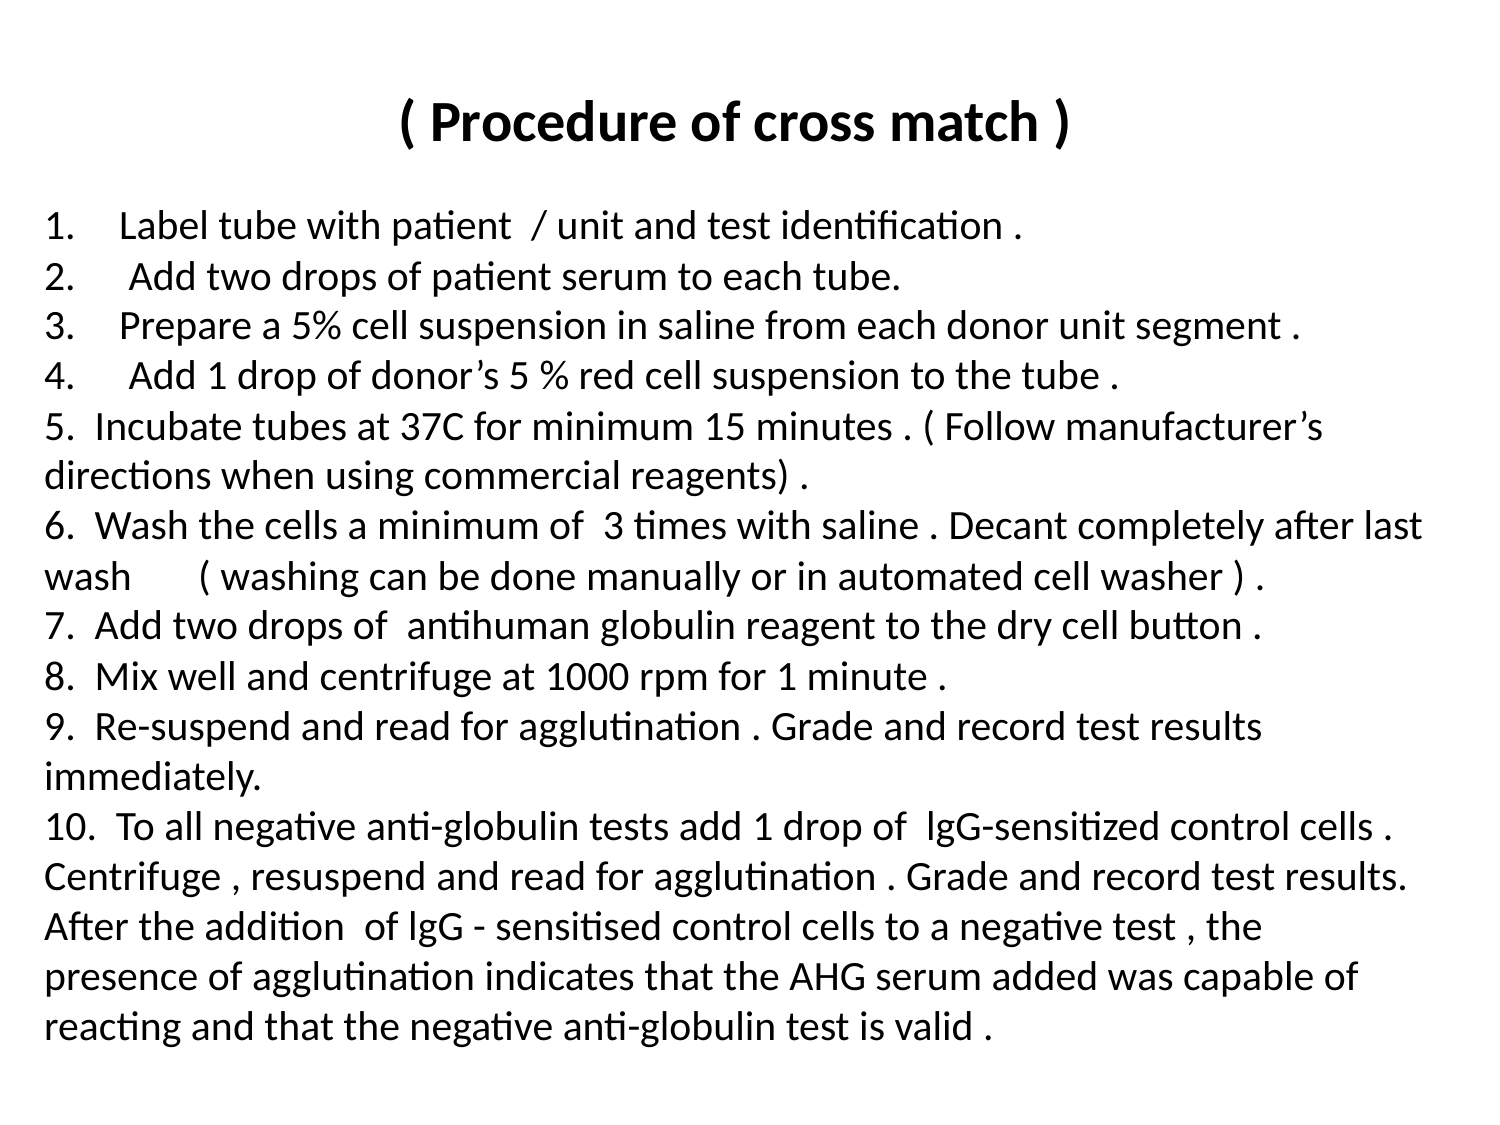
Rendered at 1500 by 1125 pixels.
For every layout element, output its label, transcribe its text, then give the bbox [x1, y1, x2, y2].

text_box ( Procedure of cross match ) Label tube with patient / unit and test identification . Add two drops of patient serum to each tube. Prepare a 5% cell suspension in saline from each donor unit segment . Add 1 drop of donor’s 5 % red cell suspension to the tube . 5. Incubate tubes at 37C for minimum 15 minutes . ( Follow manufacturer’s directions when using commercial reagents) . 6. Wash the cells a minimum of 3 times with saline . Decant completely after last wash ( washing can be done manually or in automated cell washer ) . 7. Add two drops of antihuman globulin reagent to the dry cell button . 8. Mix well and centrifuge at 1000 rpm for 1 minute . 9. Re-suspend and read for agglutination . Grade and record test results immediately. 10. To all negative anti-globulin tests add 1 drop of lgG-sensitized control cells . Centrifuge , resuspend and read for agglutination . Grade and record test results. After the addition of lgG - sensitised control cells to a negative test , the presence of agglutination indicates that the AHG serum added was capable of reacting and that the negative anti-globulin test is valid . [29, 30, 1442, 1056]
